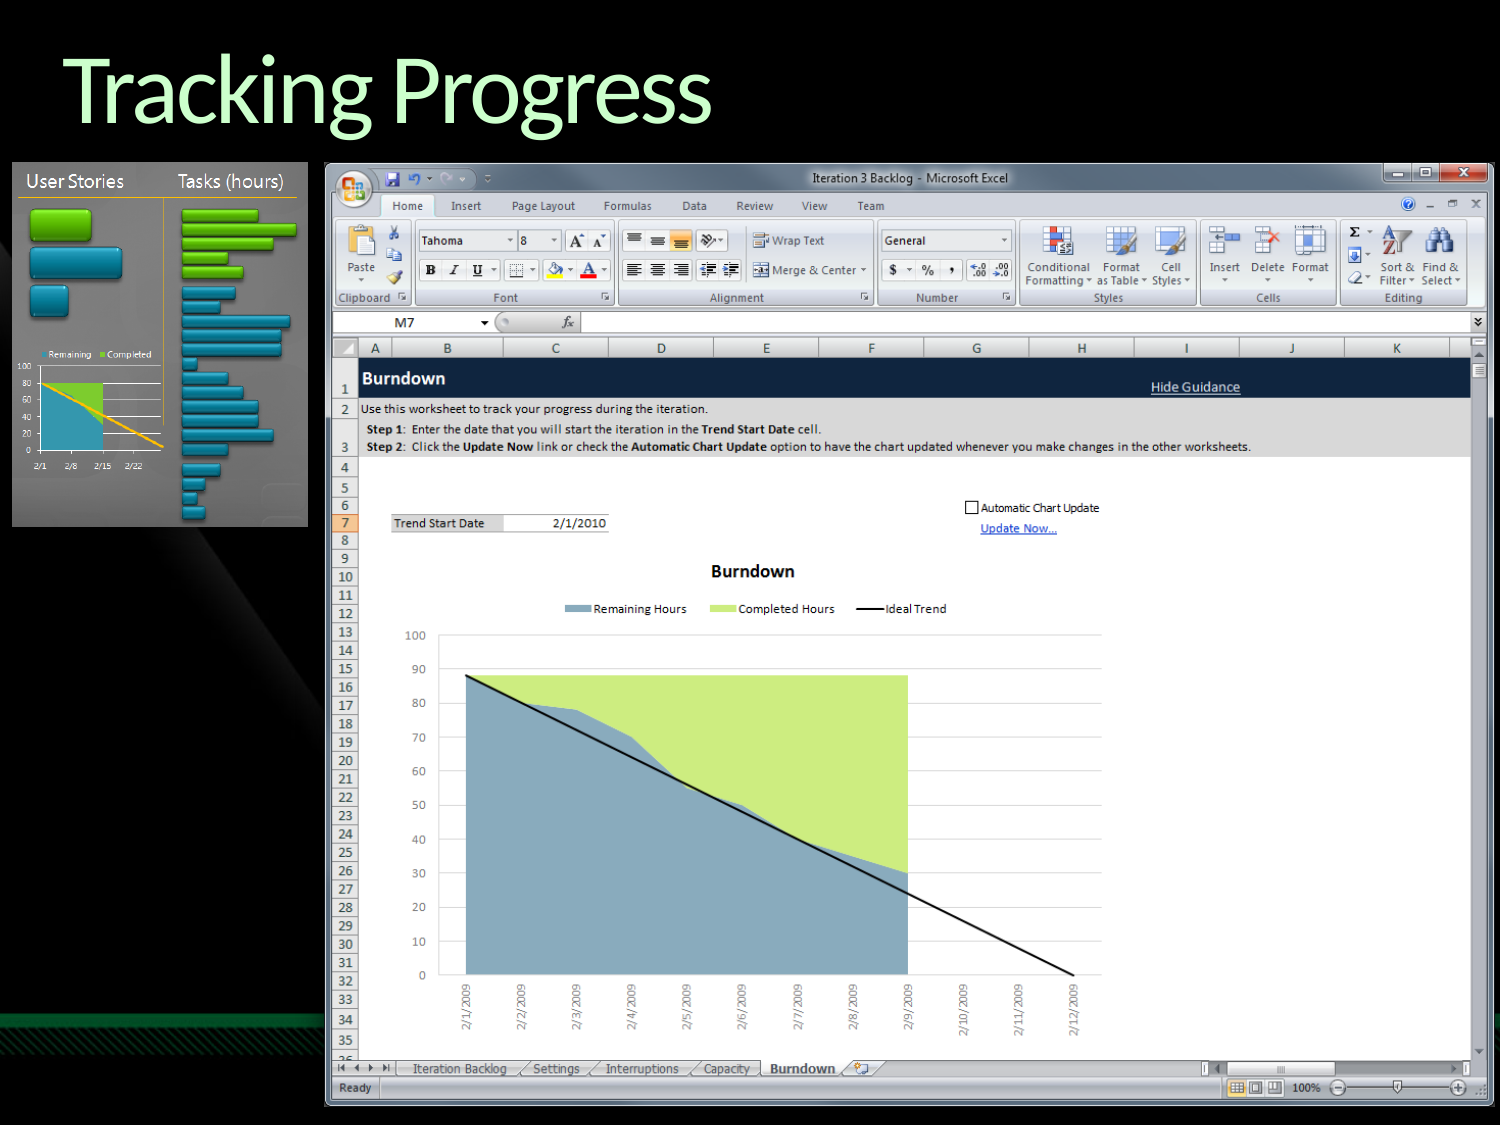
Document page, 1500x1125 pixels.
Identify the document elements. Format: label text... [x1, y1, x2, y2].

picture [0, 0, 1500, 1125]
title Tracking Progress [62, 37, 1438, 147]
